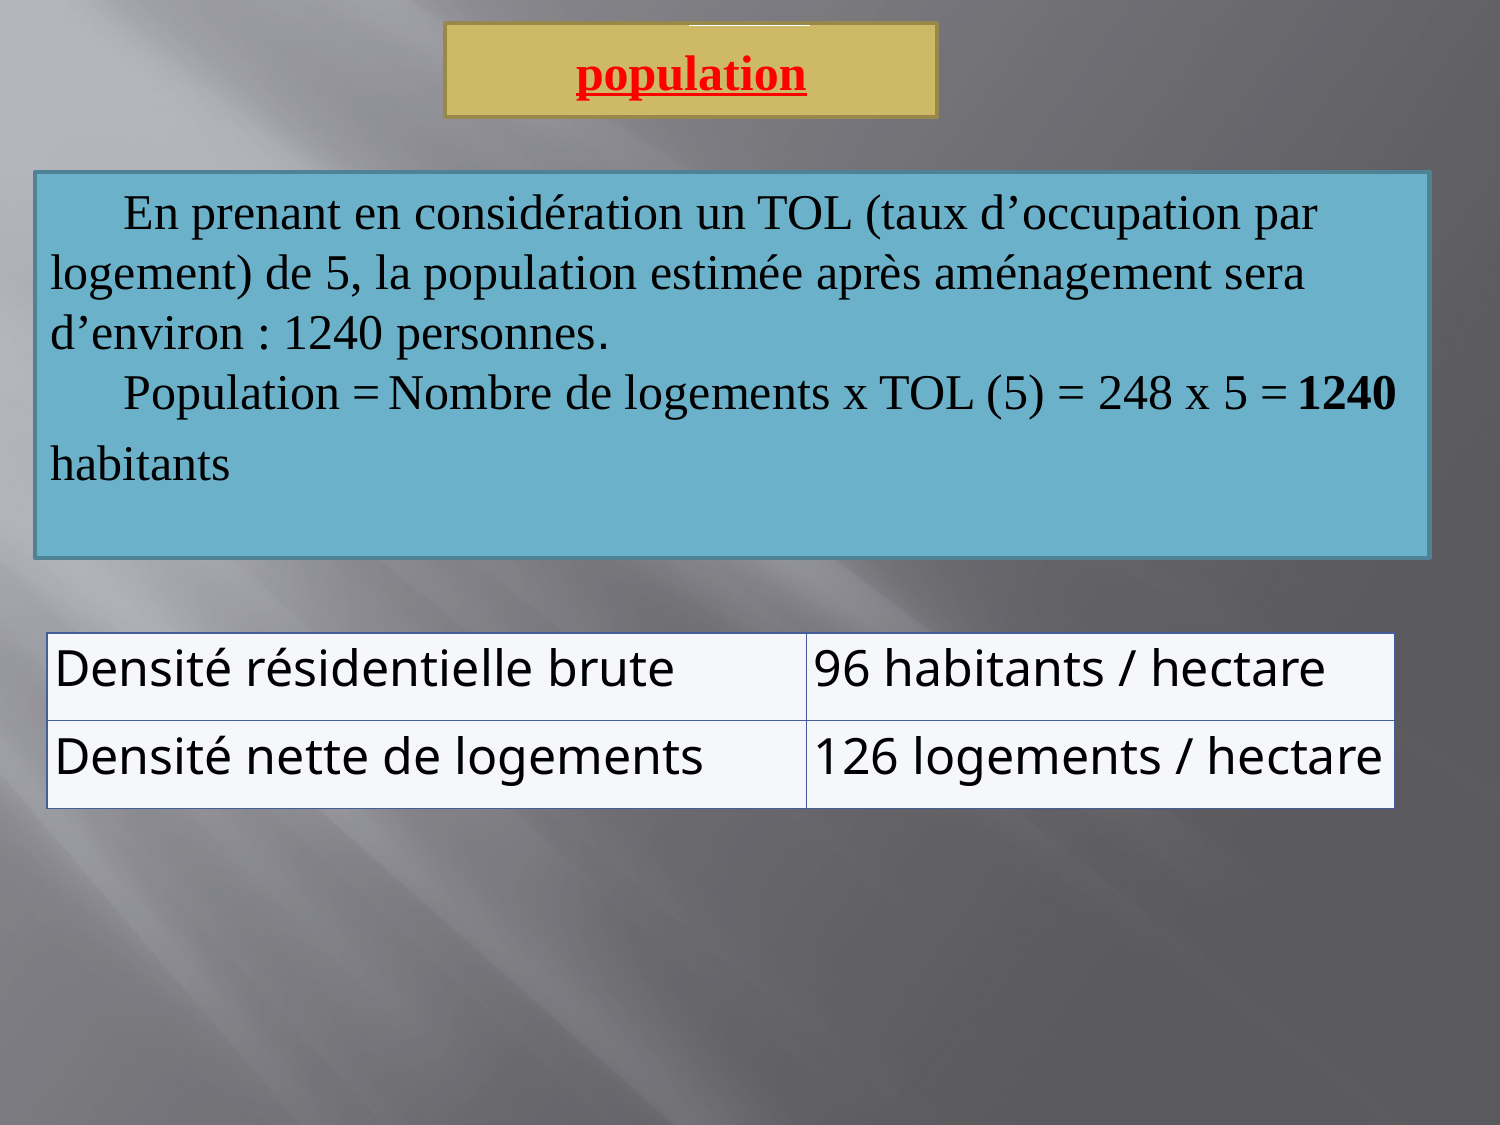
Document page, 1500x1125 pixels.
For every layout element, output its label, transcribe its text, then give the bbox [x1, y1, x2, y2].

table_header Densité résidentielle brute [48, 634, 806, 720]
table_cell Densité nette de logements [48, 721, 806, 808]
text_box En prenant en considération un TOL (taux d’occupation par logement) de 5, la population estimée après aménagement sera d’environ : 1240 personnes. Population = Nombre de logements x TOL (5) = 248 x 5 = 1240 habitants [33, 170, 1432, 560]
text_box [674, 0, 826, 80]
text_box population [443, 21, 939, 119]
table_header 96 habitants / hectare [807, 634, 1394, 720]
table_cell 126 logements / hectare [807, 721, 1394, 808]
